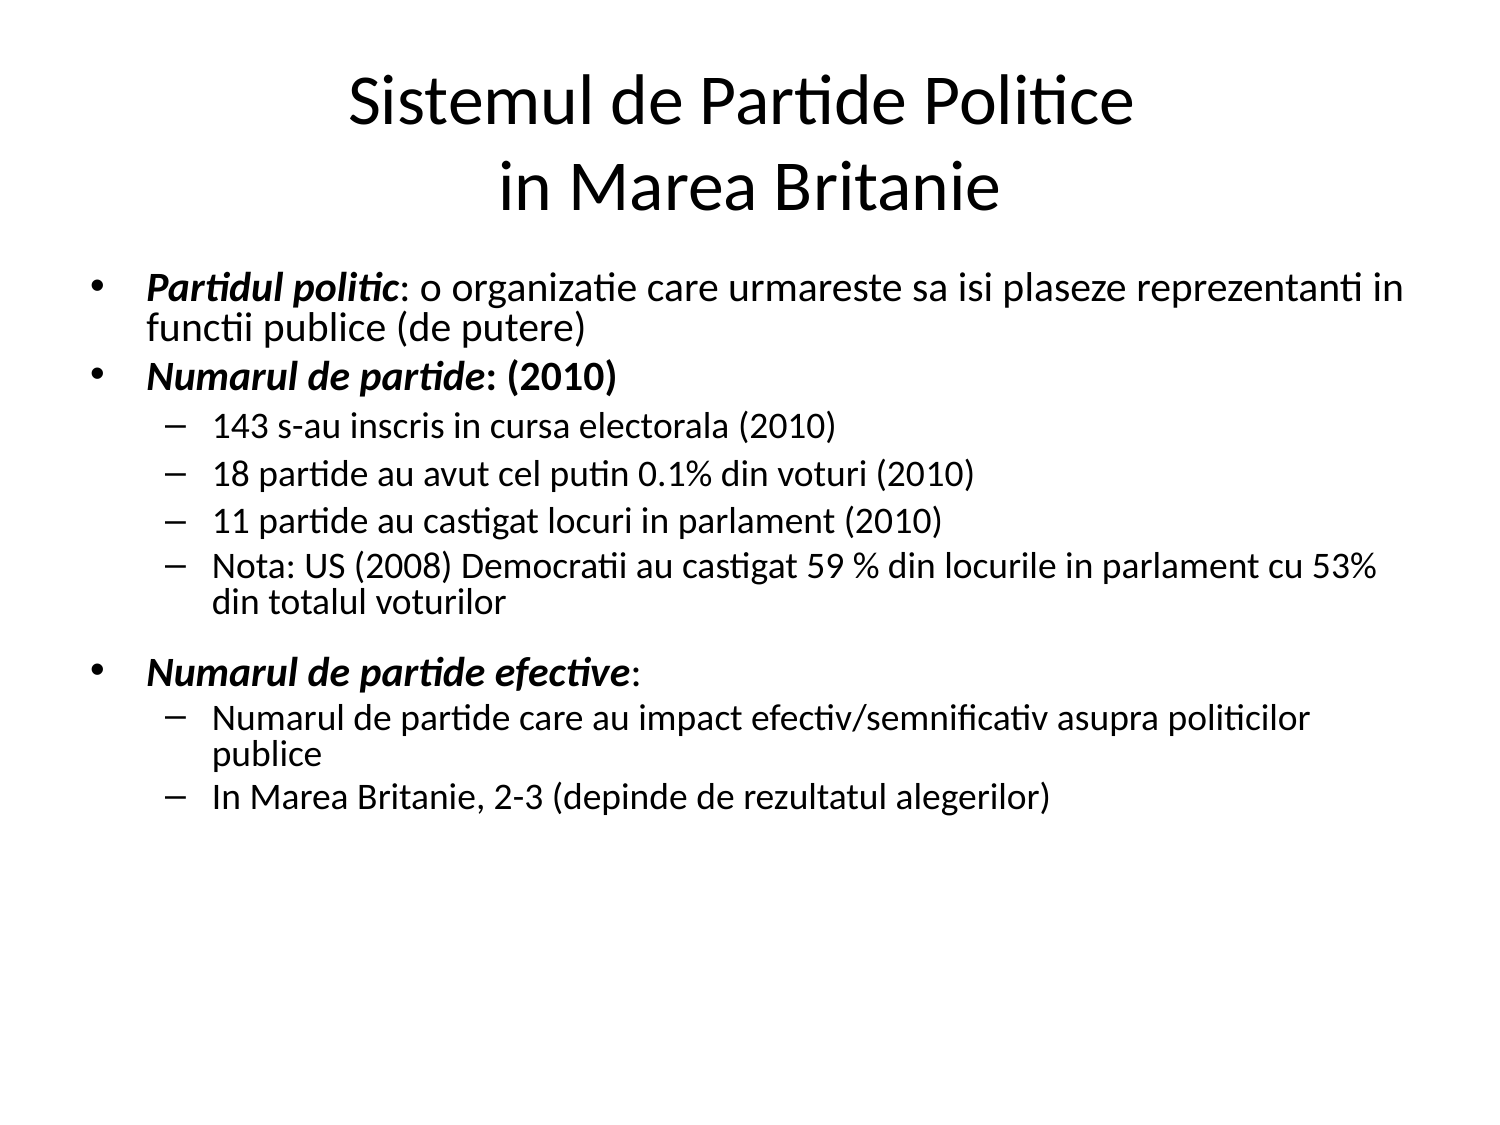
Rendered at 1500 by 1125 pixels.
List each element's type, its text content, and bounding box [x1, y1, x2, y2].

list Partidul politic: o organizatie care urmareste sa isi plaseze reprezentanti in functii publice (de putere) Numarul de partide: (2010) 143 s-au inscris in cursa electorala (2010) 18 partide au avut cel putin 0.1% din voturi (2010) 11 partide au castigat locuri in parlament (2010) Nota: US (2008) Democratii au castigat 59 % din locurile in parlament cu 53% din totalul voturilor Numarul de partide efective: Numarul de partide care au impact efectiv/semnificativ asupra politicilor publice In Marea Britanie, 2-3 (depinde de rezultatul alegerilor) [75, 262, 1425, 1005]
title Sistemul de Partide Politice in Marea Britanie [75, 45, 1425, 233]
